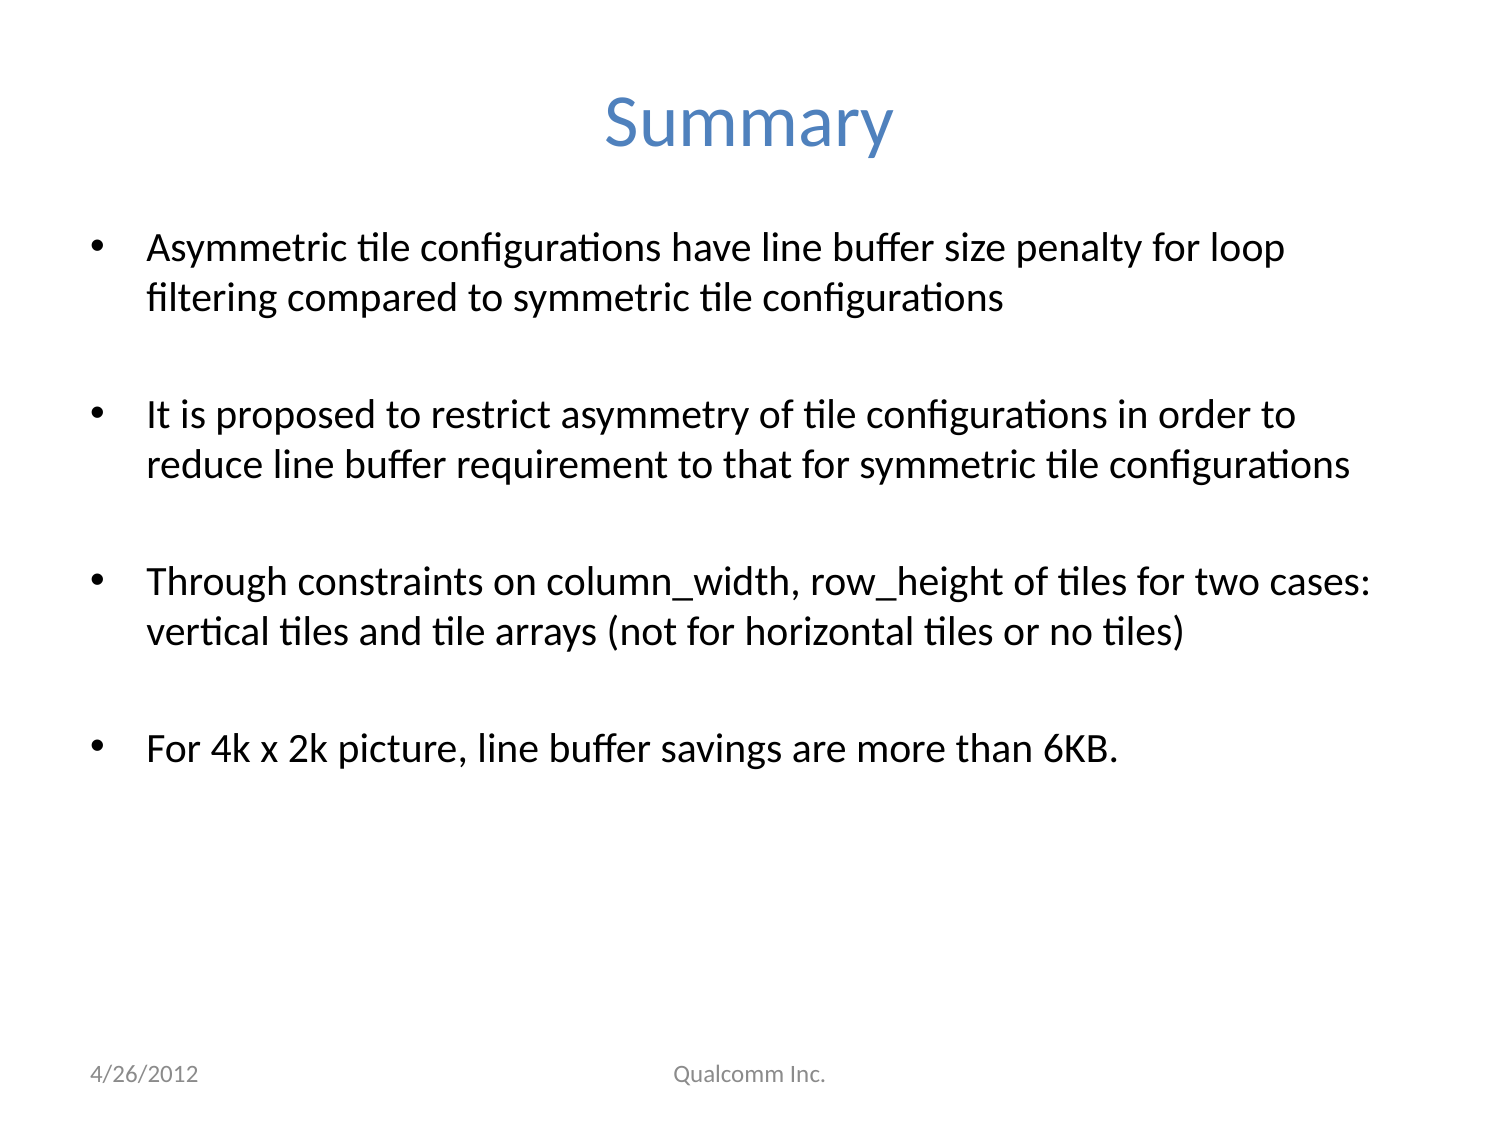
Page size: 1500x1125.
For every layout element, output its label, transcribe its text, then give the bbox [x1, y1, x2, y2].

title Summary [75, 45, 1425, 188]
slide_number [75, 1042, 425, 1103]
footer Qualcomm Inc. [512, 1042, 988, 1103]
list Asymmetric tile configurations have line buffer size penalty for loop filtering compared to symmetric tile configurations It is proposed to restrict asymmetry of tile configurations in order to reduce line buffer requirement to that for symmetric tile configurations Through constraints on column_width, row_height of tiles for two cases: vertical tiles and tile arrays (not for horizontal tiles or no tiles) For 4k x 2k picture, line buffer savings are more than 6KB. [75, 212, 1425, 1005]
